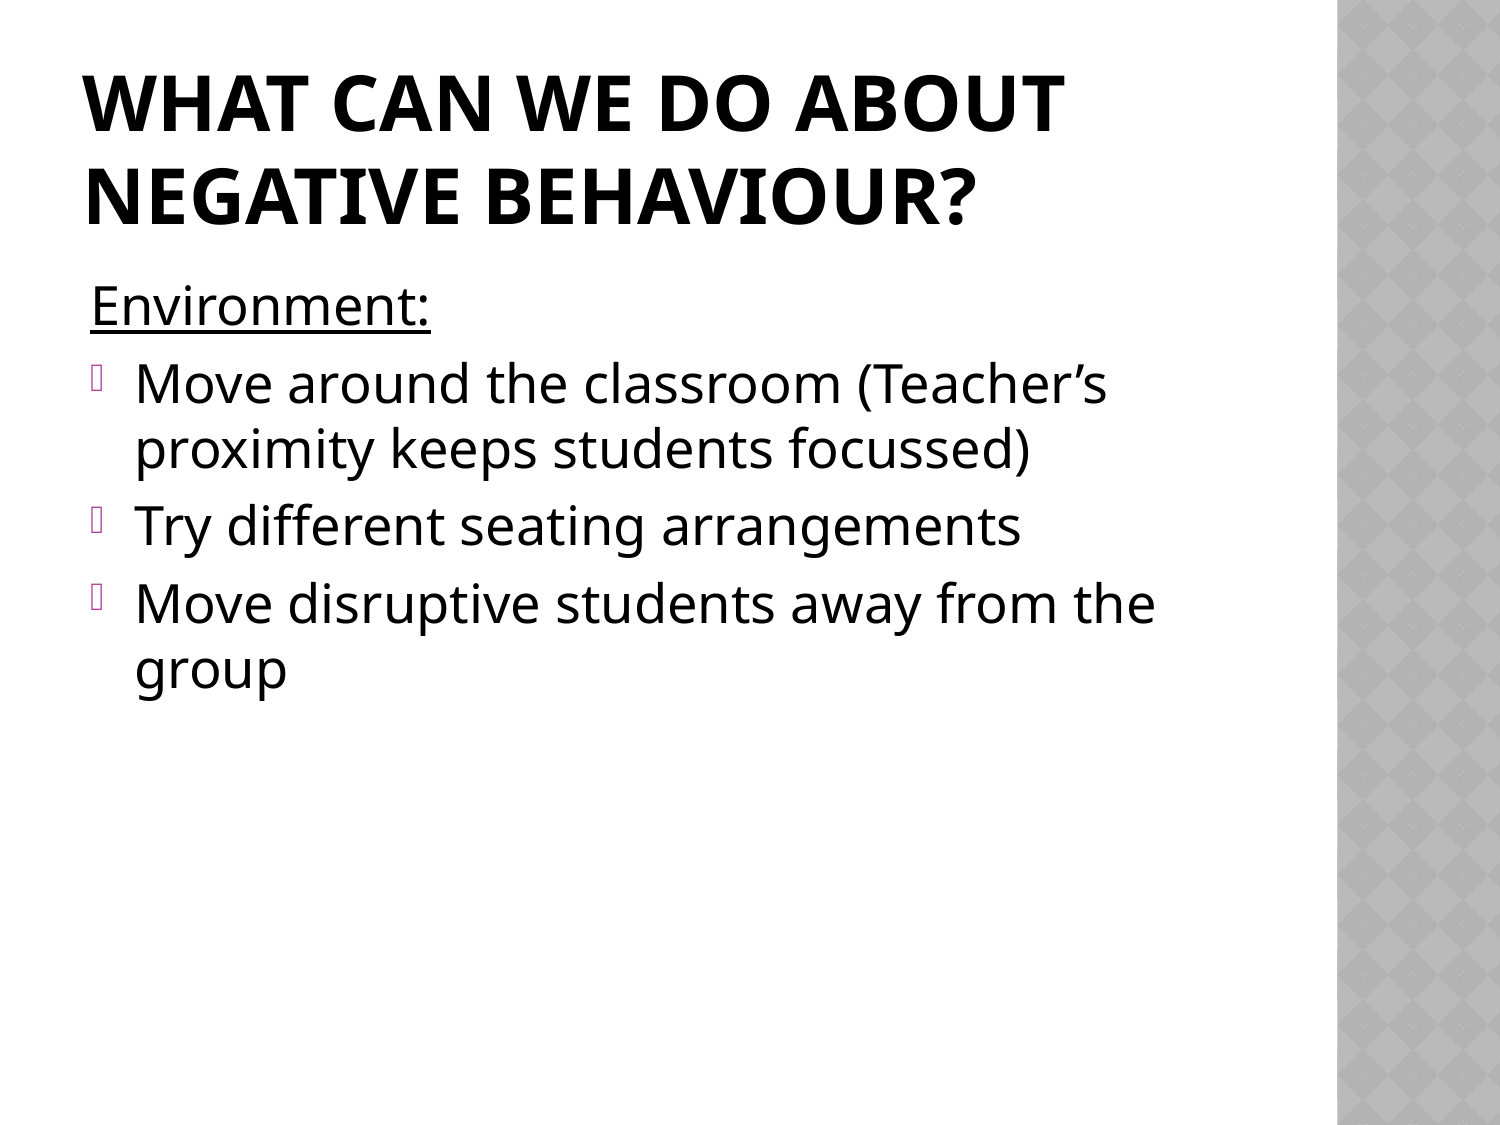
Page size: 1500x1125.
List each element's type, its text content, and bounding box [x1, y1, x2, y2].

title What can we do about negative behaviour? [75, 52, 1263, 240]
list Environment: Move around the classroom (Teacher’s proximity keeps students focussed) Try different seating arrangements Move disruptive students away from the group [74, 263, 1263, 1060]
